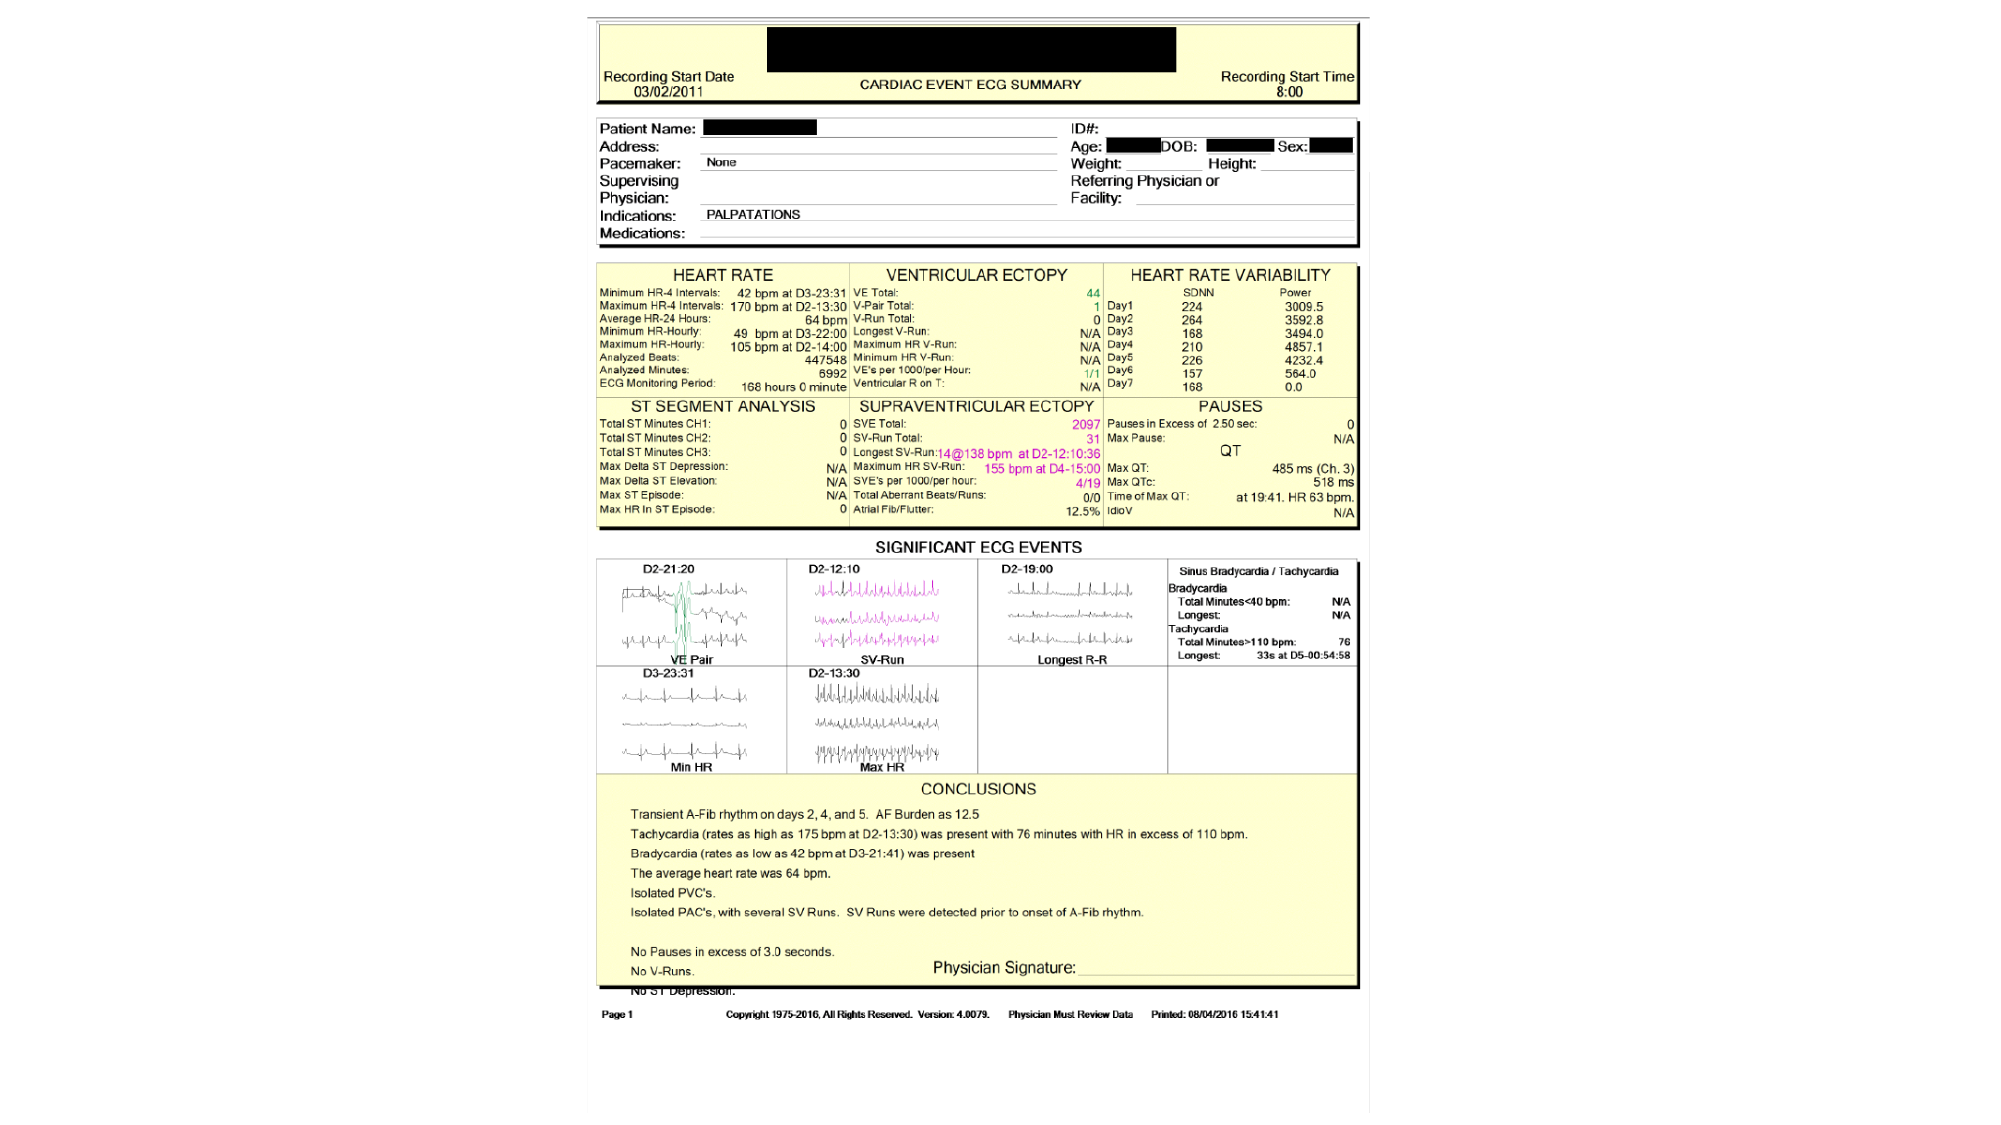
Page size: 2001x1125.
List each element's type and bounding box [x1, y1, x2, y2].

picture [430, 17, 1526, 1113]
